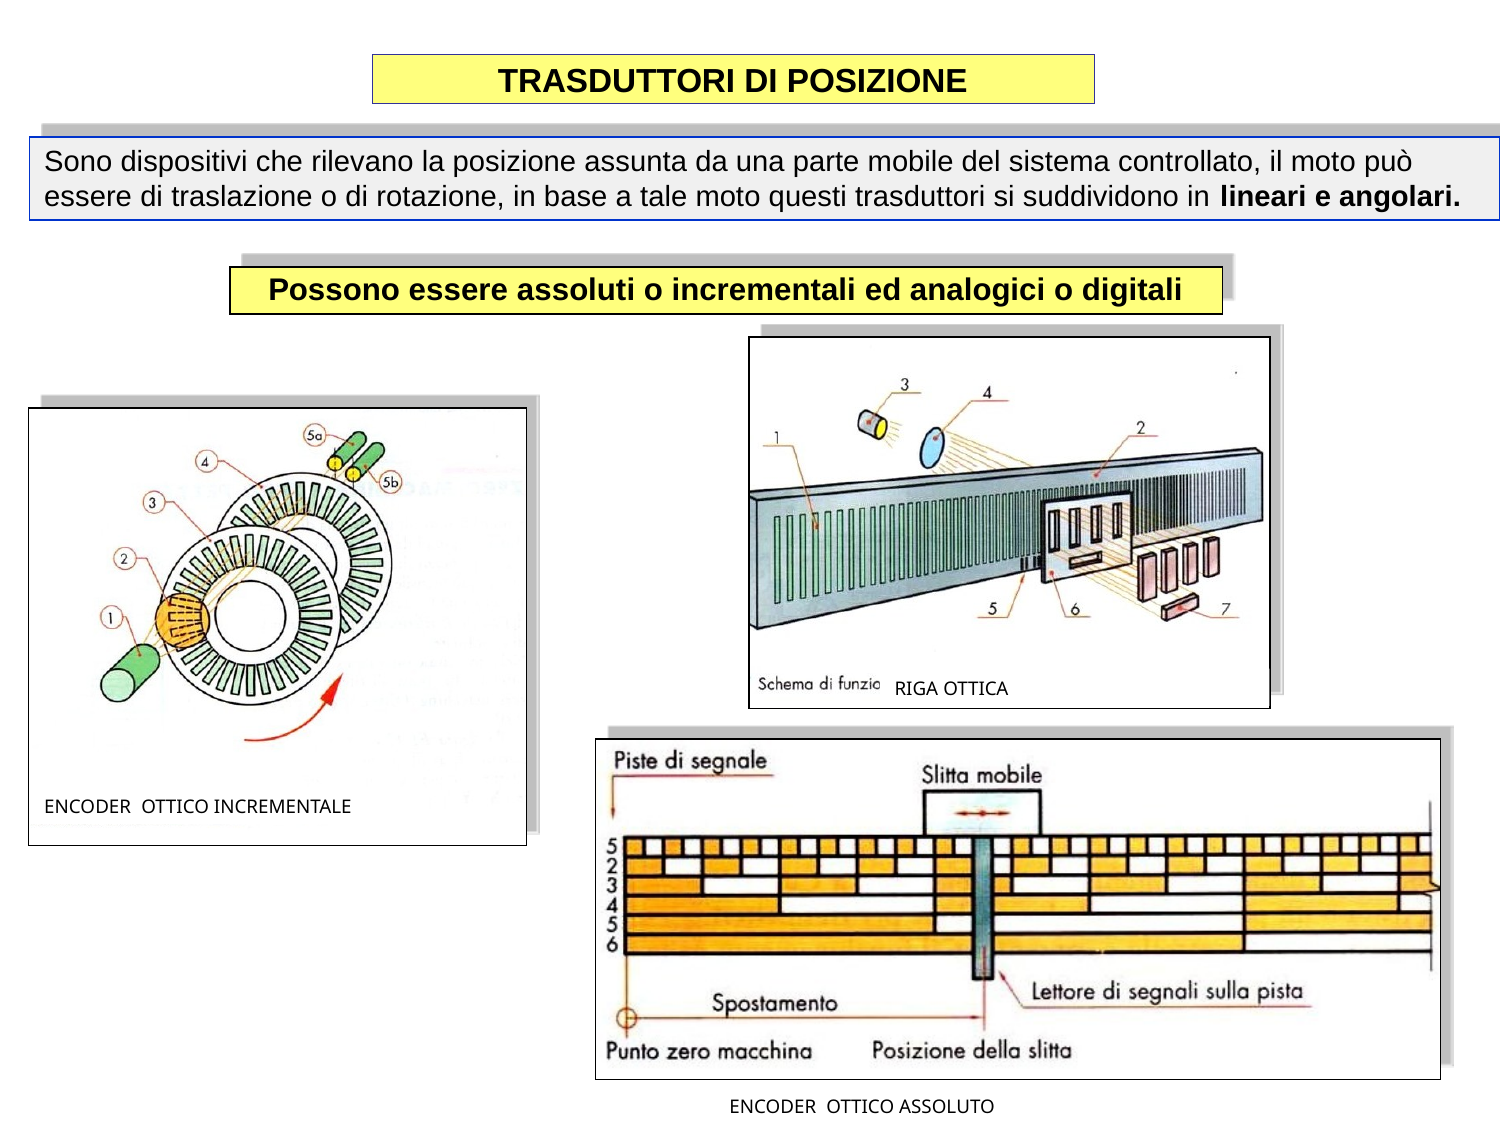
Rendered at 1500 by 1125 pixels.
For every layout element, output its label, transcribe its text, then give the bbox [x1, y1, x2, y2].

picture [596, 739, 1440, 1079]
text_box Sono dispositivi che rilevano la posizione assunta da una parte mobile del sistema controllato, il moto può essere di traslazione o di rotazione, in base a tale moto questi trasduttori si suddividono in lineari e angolari. [29, 137, 1500, 220]
picture [749, 337, 1270, 708]
title TRASDUTTORI DI POSIZIONE [372, 54, 1095, 104]
text_box ENCODER OTTICO ASSOLUTO [714, 1087, 1282, 1125]
text_box Possono essere assoluti o incrementali ed analogici o digitali [230, 267, 1223, 315]
picture [29, 408, 526, 845]
